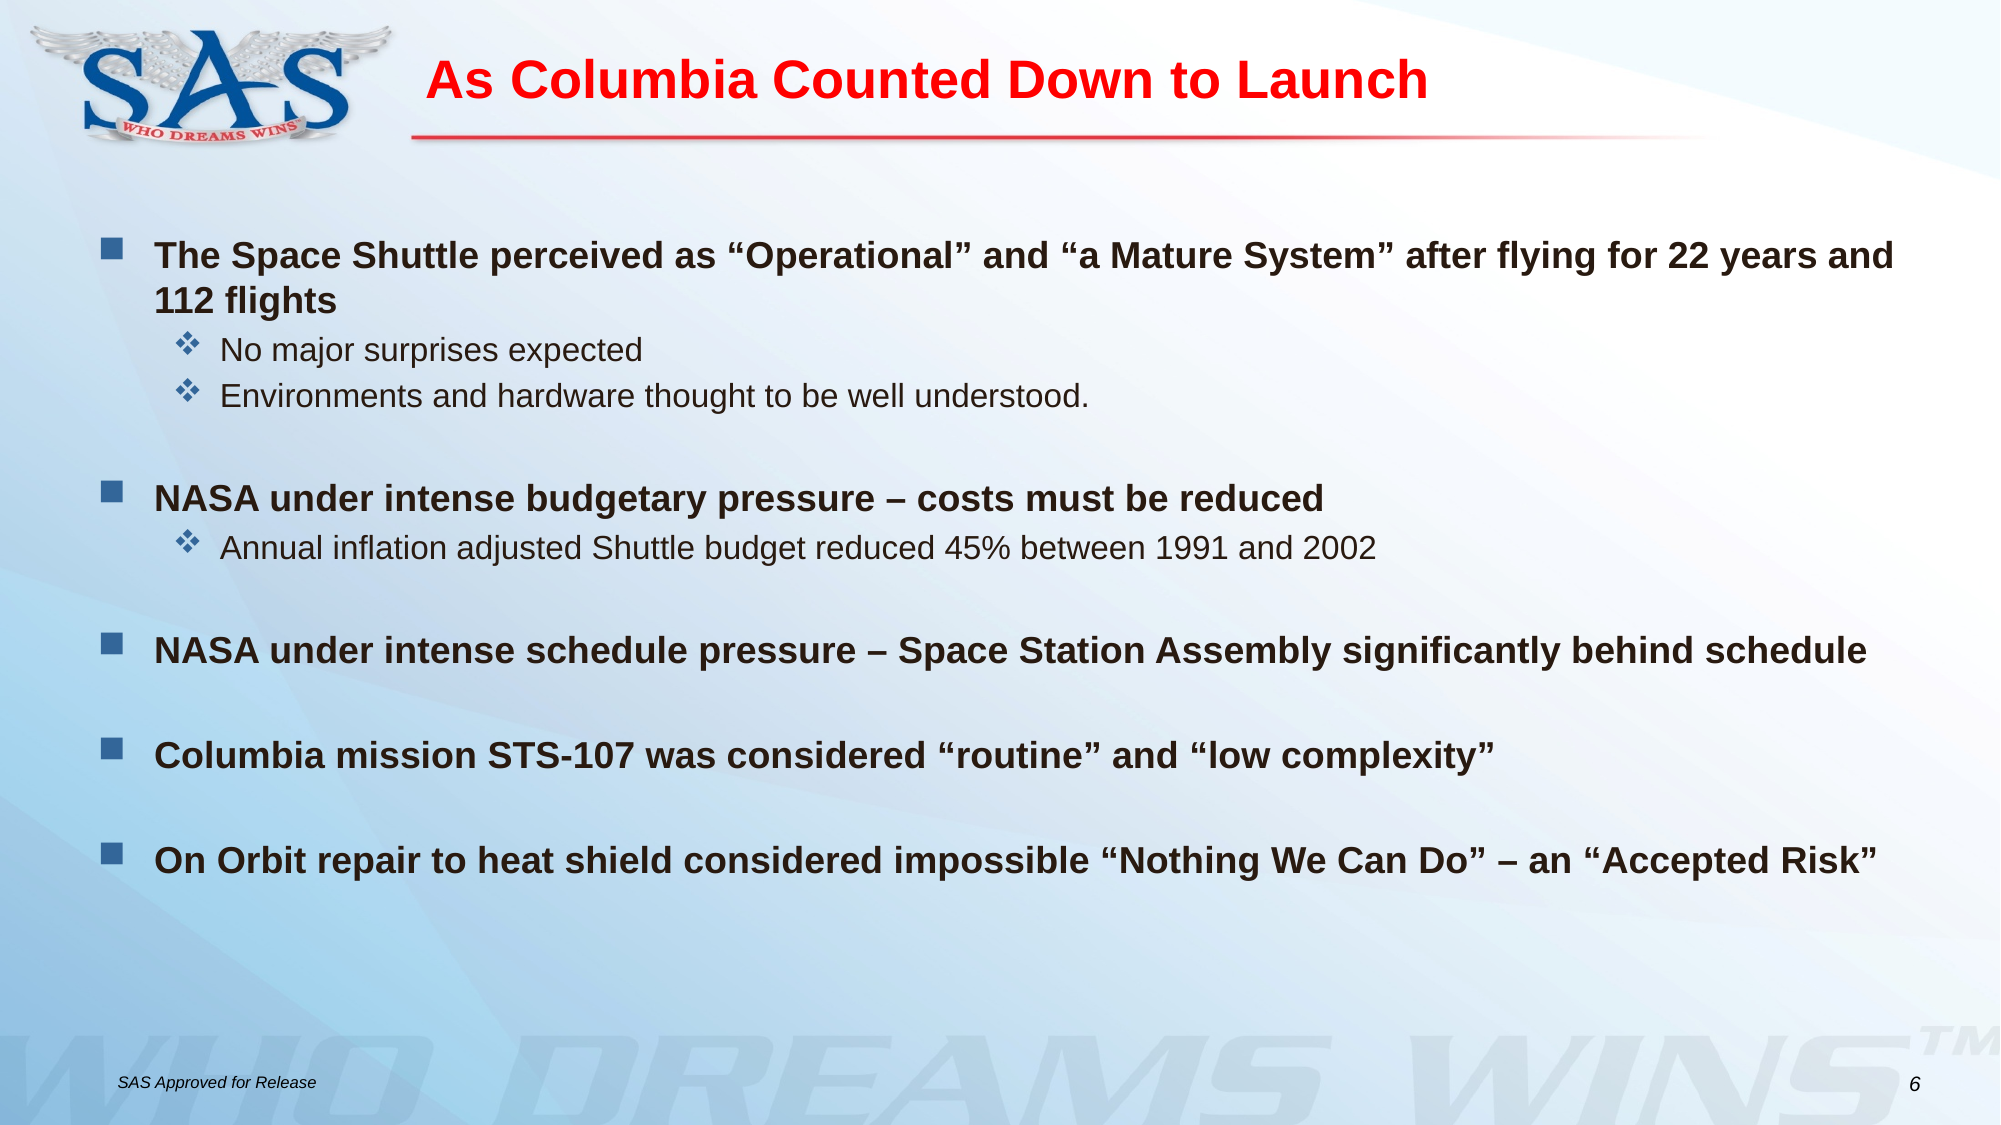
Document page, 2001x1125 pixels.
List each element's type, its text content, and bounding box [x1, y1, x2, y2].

list The Space Shuttle perceived as “Operational” and “a Mature System” after flying for 22 years and 112 flights No major surprises expected Environments and hardware thought to be well understood. NASA under intense budgetary pressure – costs must be reduced Annual inflation adjusted Shuttle budget reduced 45% between 1991 and 2002 NASA under intense schedule pressure – Space Station Assembly significantly behind schedule Columbia mission STS-107 was considered “routine” and “low complexity” On Orbit repair to heat shield considered impossible “Nothing We Can Do” – an “Accepted Risk” [82, 223, 1940, 1041]
picture [0, 0, 2000, 1125]
title As Columbia Counted Down to Launch [410, 24, 1939, 139]
slide_number 6 [1799, 1062, 1936, 1100]
